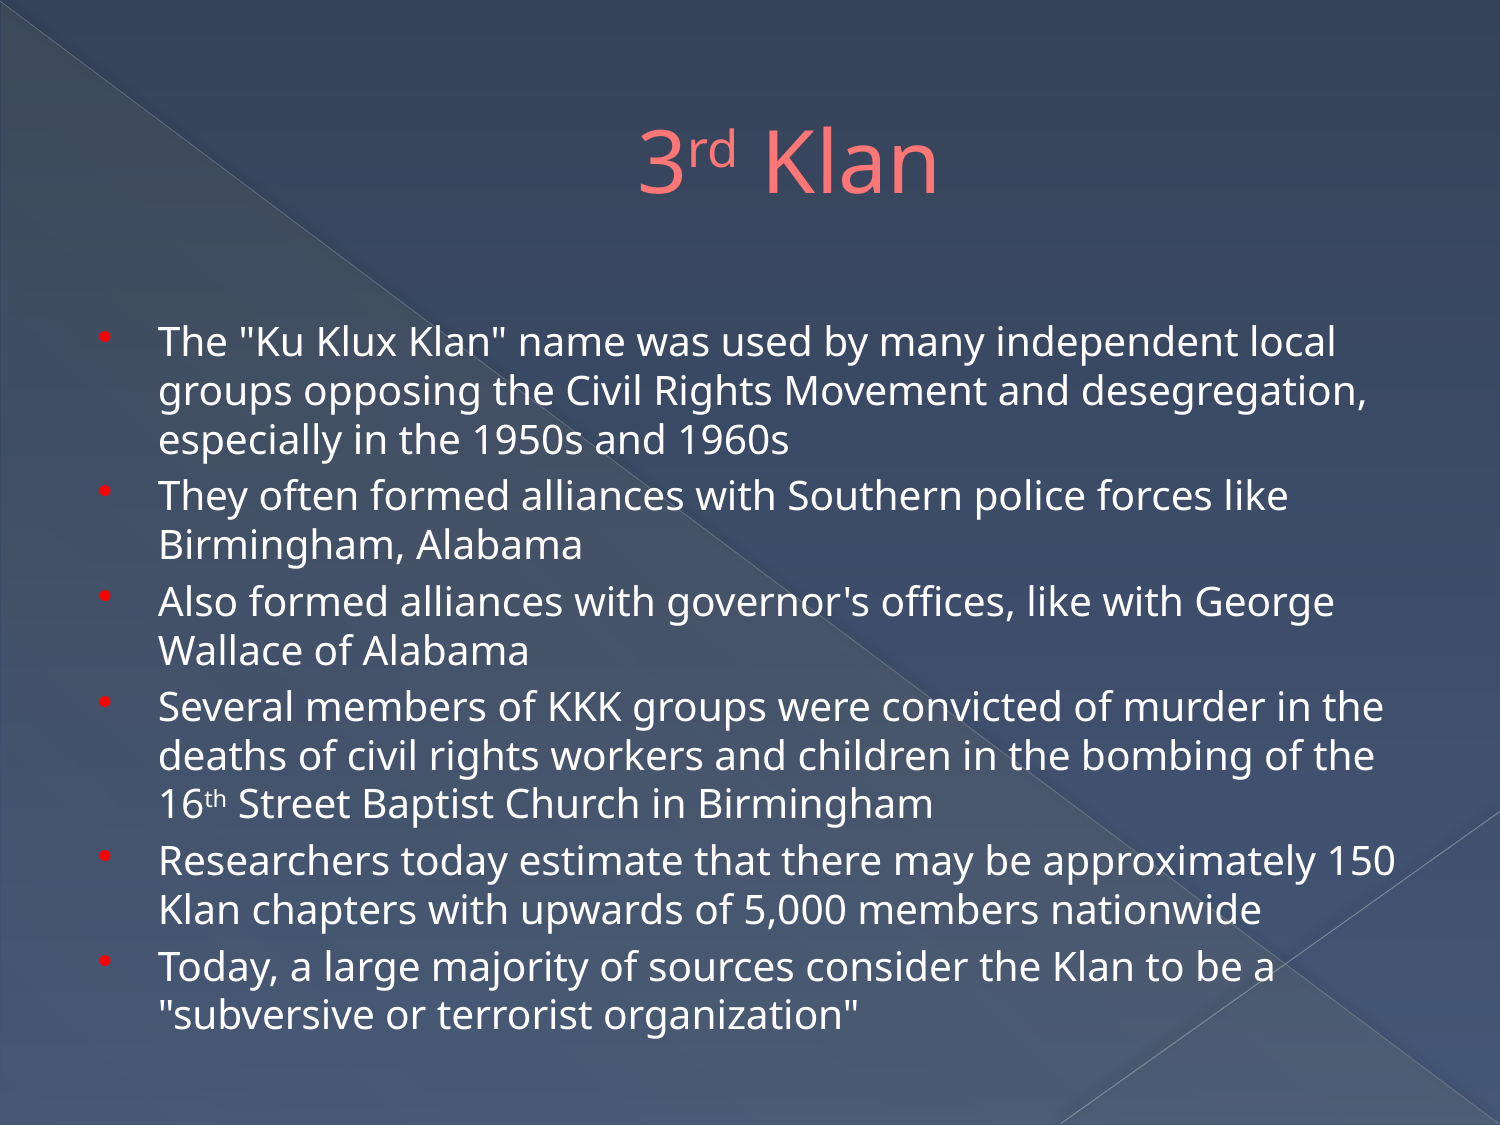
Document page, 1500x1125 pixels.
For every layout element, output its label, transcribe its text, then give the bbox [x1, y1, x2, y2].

list The "Ku Klux Klan" name was used by many independent local groups opposing the Civil Rights Movement and desegregation, especially in the 1950s and 1960s They often formed alliances with Southern police forces like Birmingham, Alabama Also formed alliances with governor's offices, like with George Wallace of Alabama Several members of KKK groups were convicted of murder in the deaths of civil rights workers and children in the bombing of the 16th Street Baptist Church in Birmingham Researchers today estimate that there may be approximately 150 Klan chapters with upwards of 5,000 members nationwide Today, a large majority of sources consider the Klan to be a "subversive or terrorist organization" [75, 308, 1425, 1059]
title 3rd Klan [75, 43, 1425, 274]
